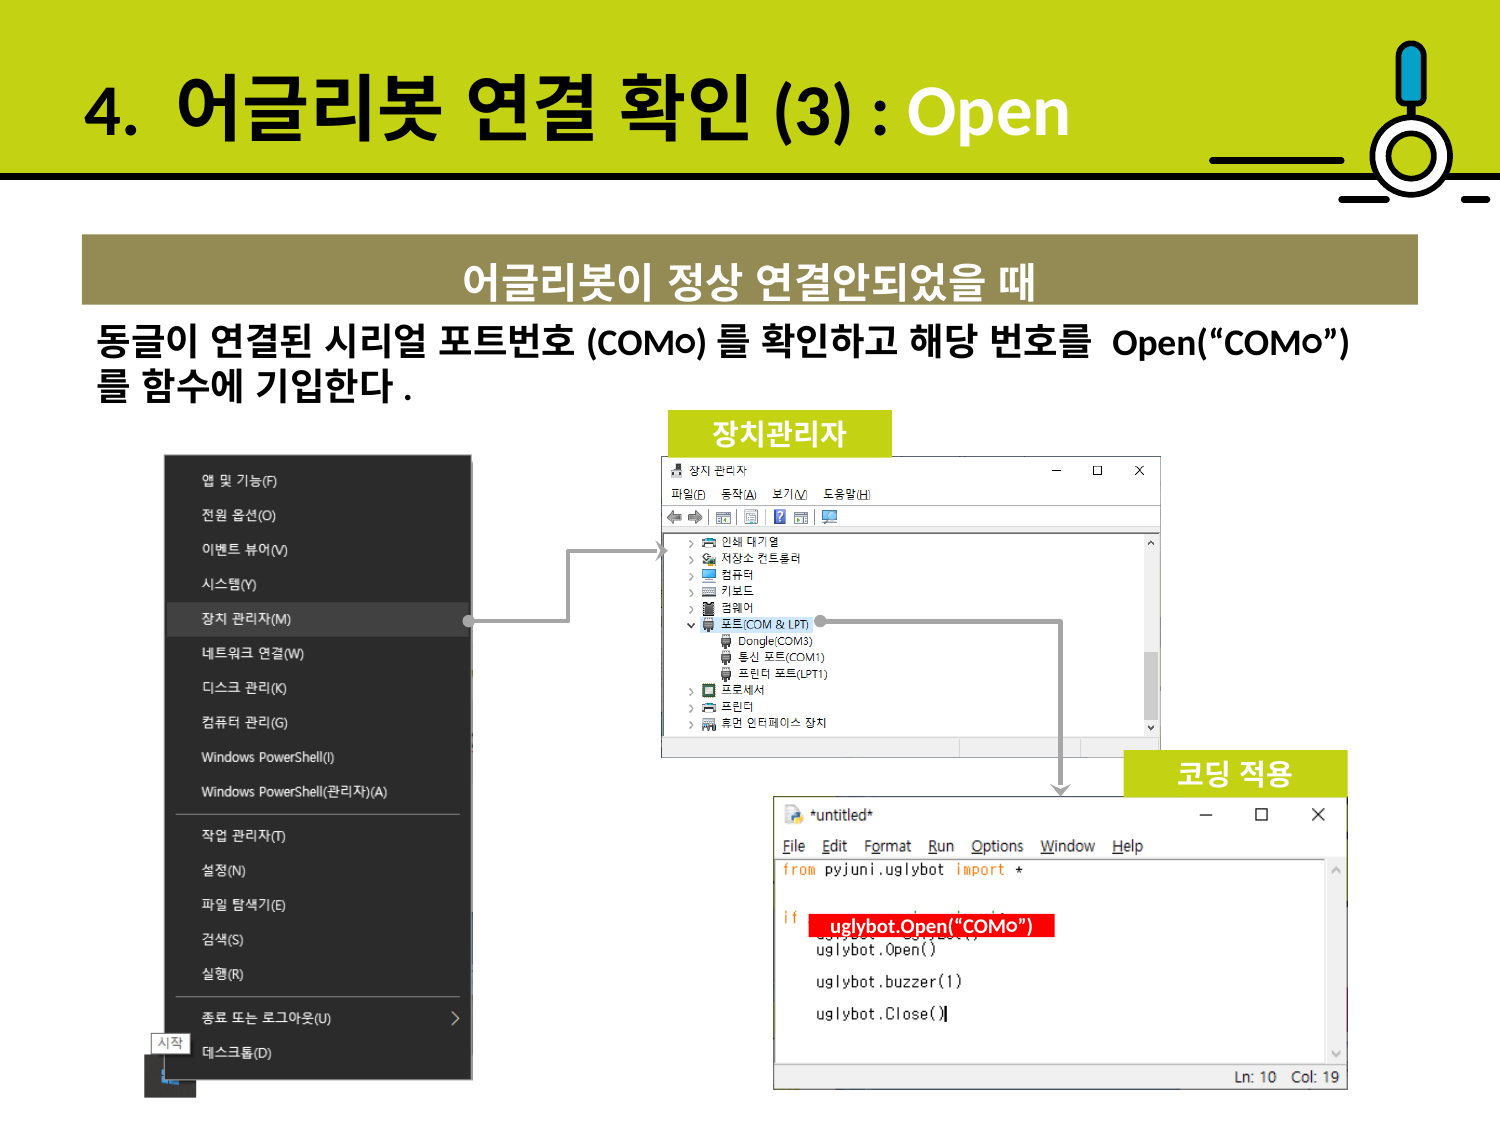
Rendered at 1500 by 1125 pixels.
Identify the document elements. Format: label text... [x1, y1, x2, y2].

text_box 장치관리자 [667, 410, 892, 455]
picture [140, 448, 474, 1102]
picture [773, 796, 1348, 1091]
text_box 코딩 적용 [1123, 750, 1348, 795]
picture [661, 456, 1161, 758]
text_box 어글리봇이 정상 연결안되었을 때 [81, 234, 1418, 305]
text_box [468, 550, 669, 622]
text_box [820, 620, 1061, 797]
text_box 동글이 연결된 시리얼 포트번호(COM○)를 확인하고 해당 번호를 Open(“COM○”) 를 함수에 기입한다. [81, 328, 1418, 399]
text_box 4. 어글리봇 연결 확인(3) : Open [70, 11, 1266, 158]
